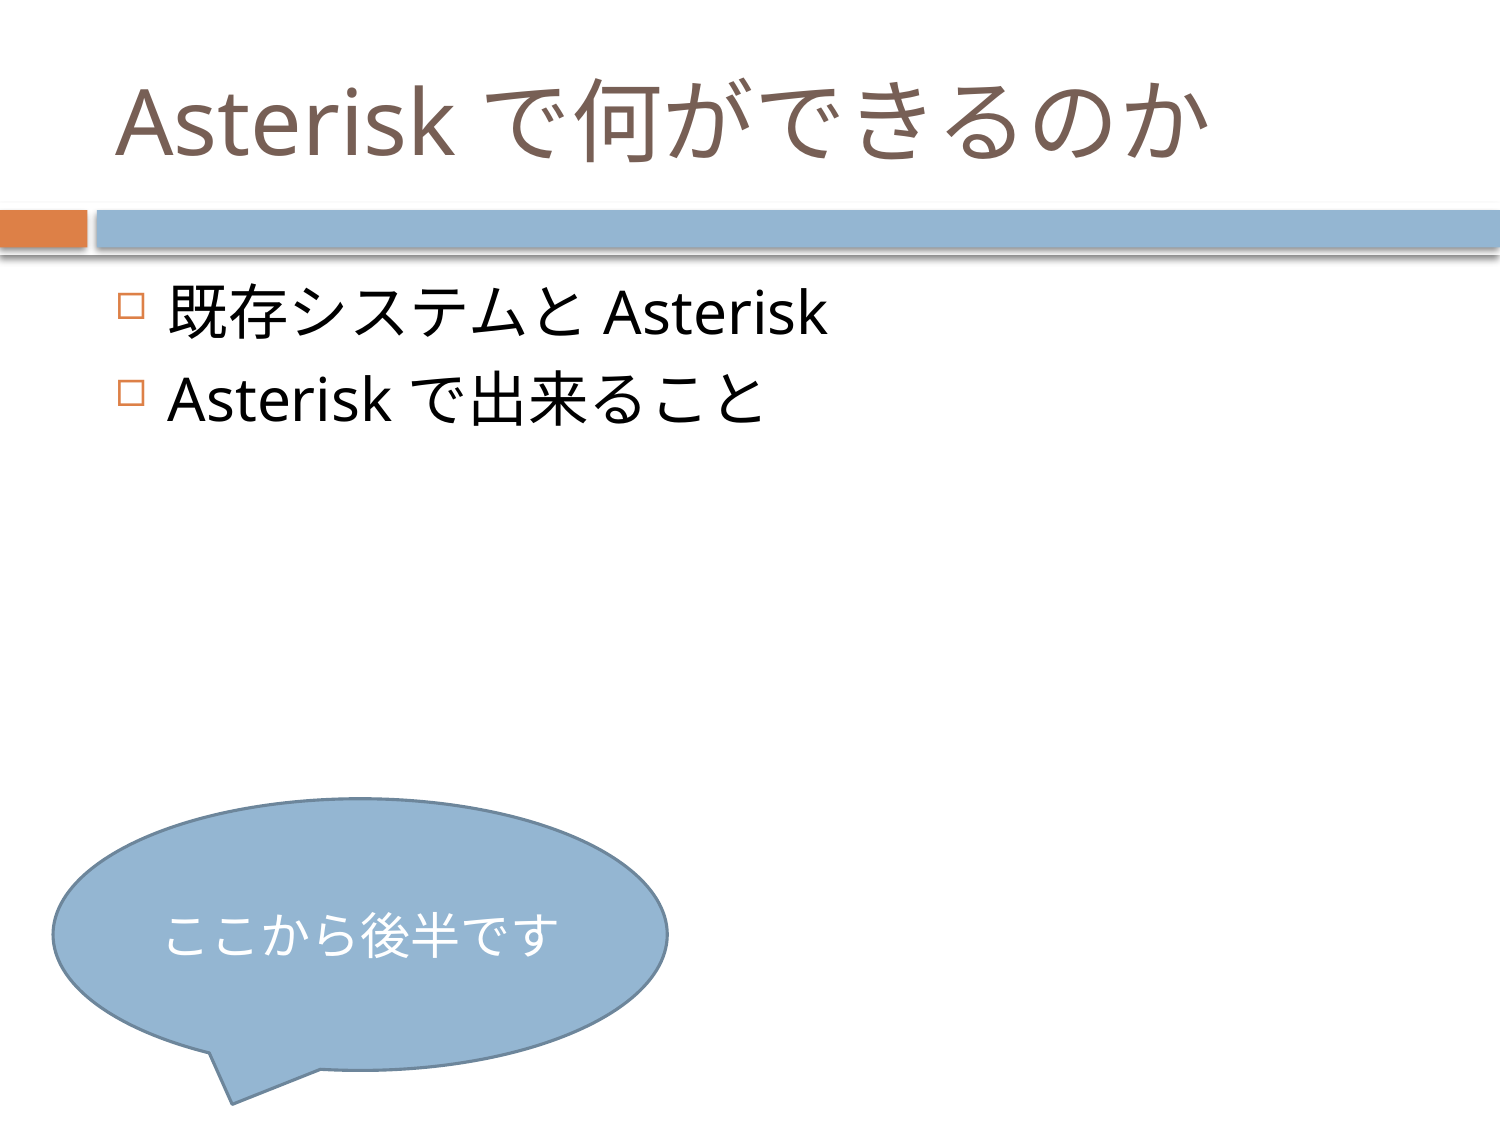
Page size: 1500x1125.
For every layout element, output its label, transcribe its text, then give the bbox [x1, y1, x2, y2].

text_box ここから後半です [51, 797, 669, 1106]
title Asteriskで何ができるのか [100, 37, 1438, 200]
list 既存システムとAsterisk Asteriskで出来ること [100, 266, 1438, 615]
